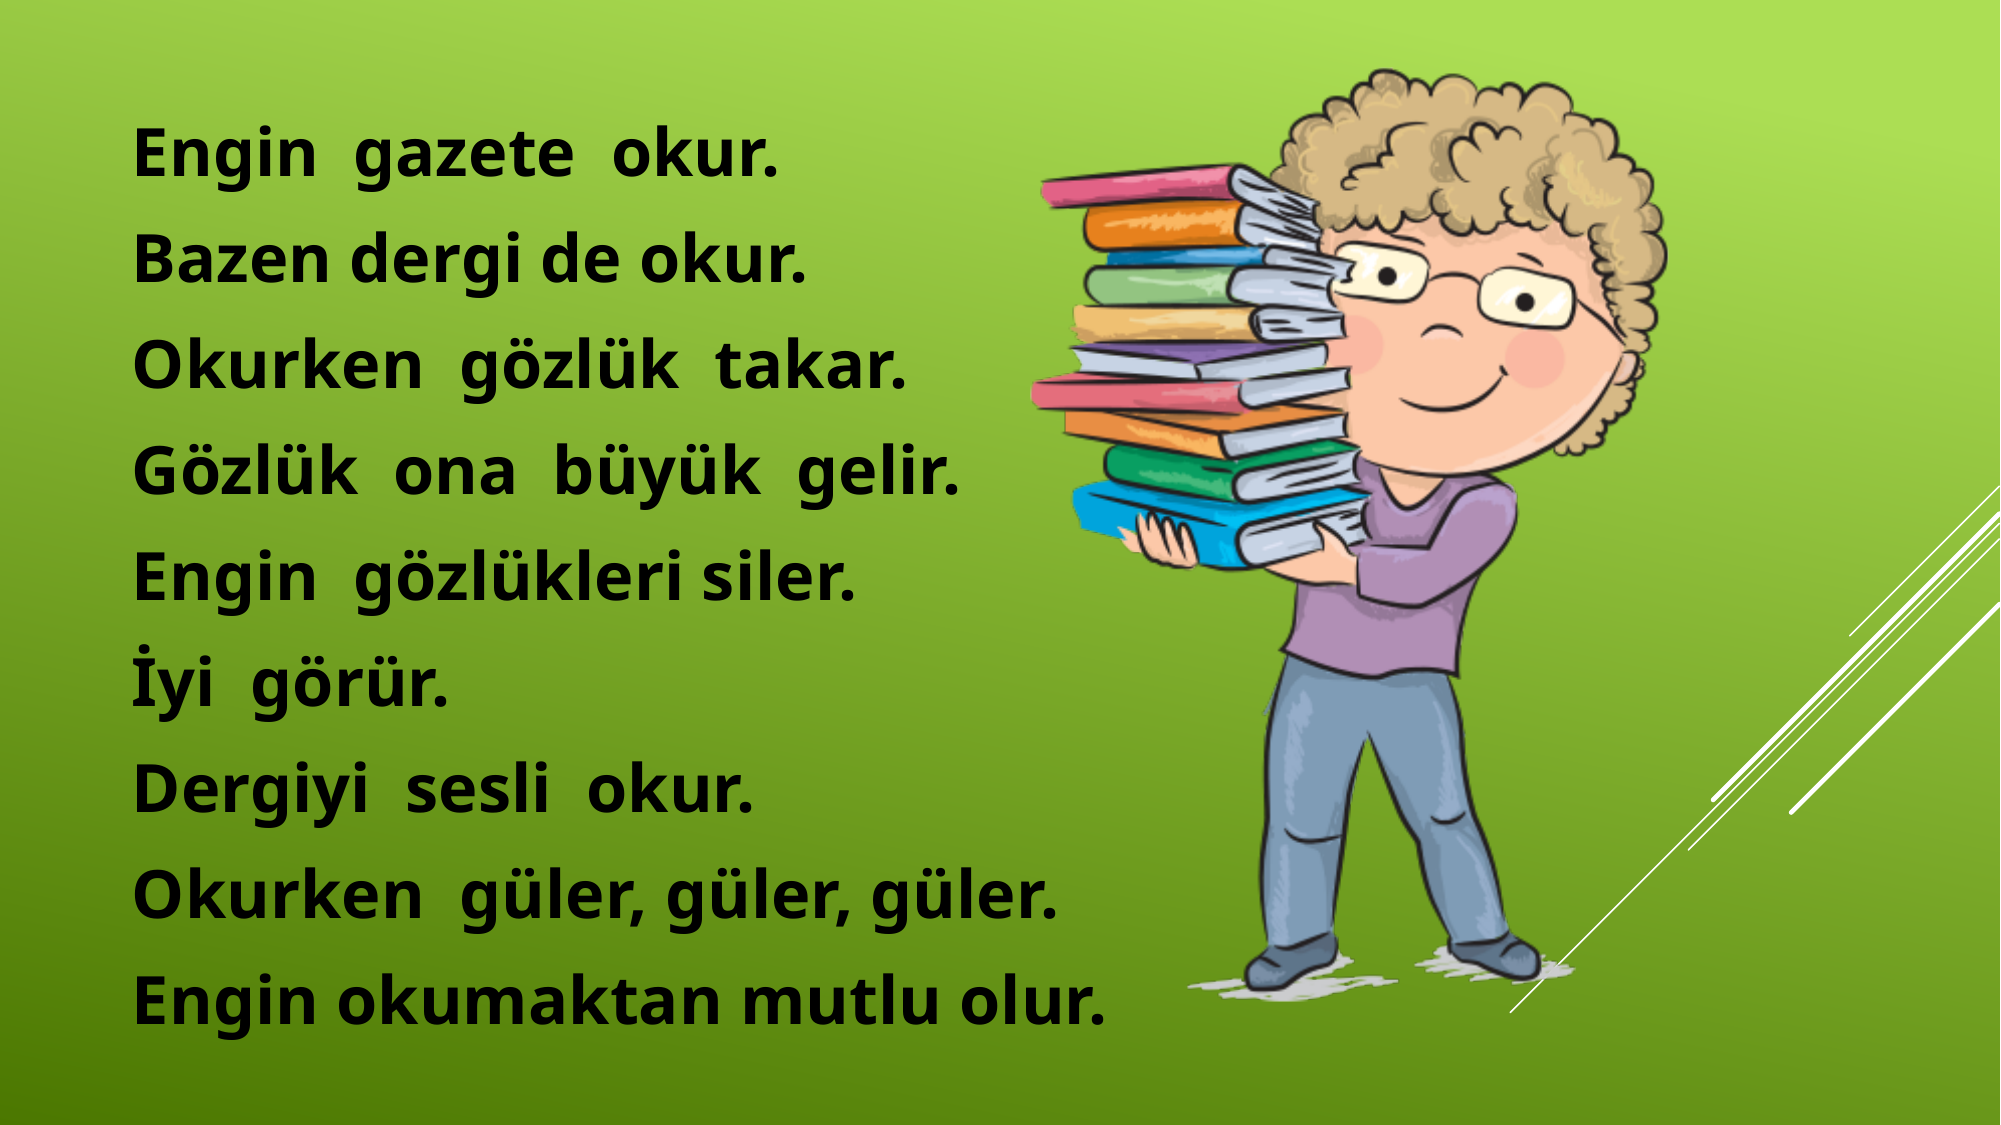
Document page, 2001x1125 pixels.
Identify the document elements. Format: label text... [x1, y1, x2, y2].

list Engin gazete okur. Bazen dergi de okur. Okurken gözlük takar. Gözlük ona büyük gelir. Engin gözlükleri siler. İyi görür. Dergiyi sesli okur. Okurken güler, güler, güler. Engin okumaktan mutlu olur. [116, 102, 1266, 1057]
picture [953, 24, 1757, 1030]
